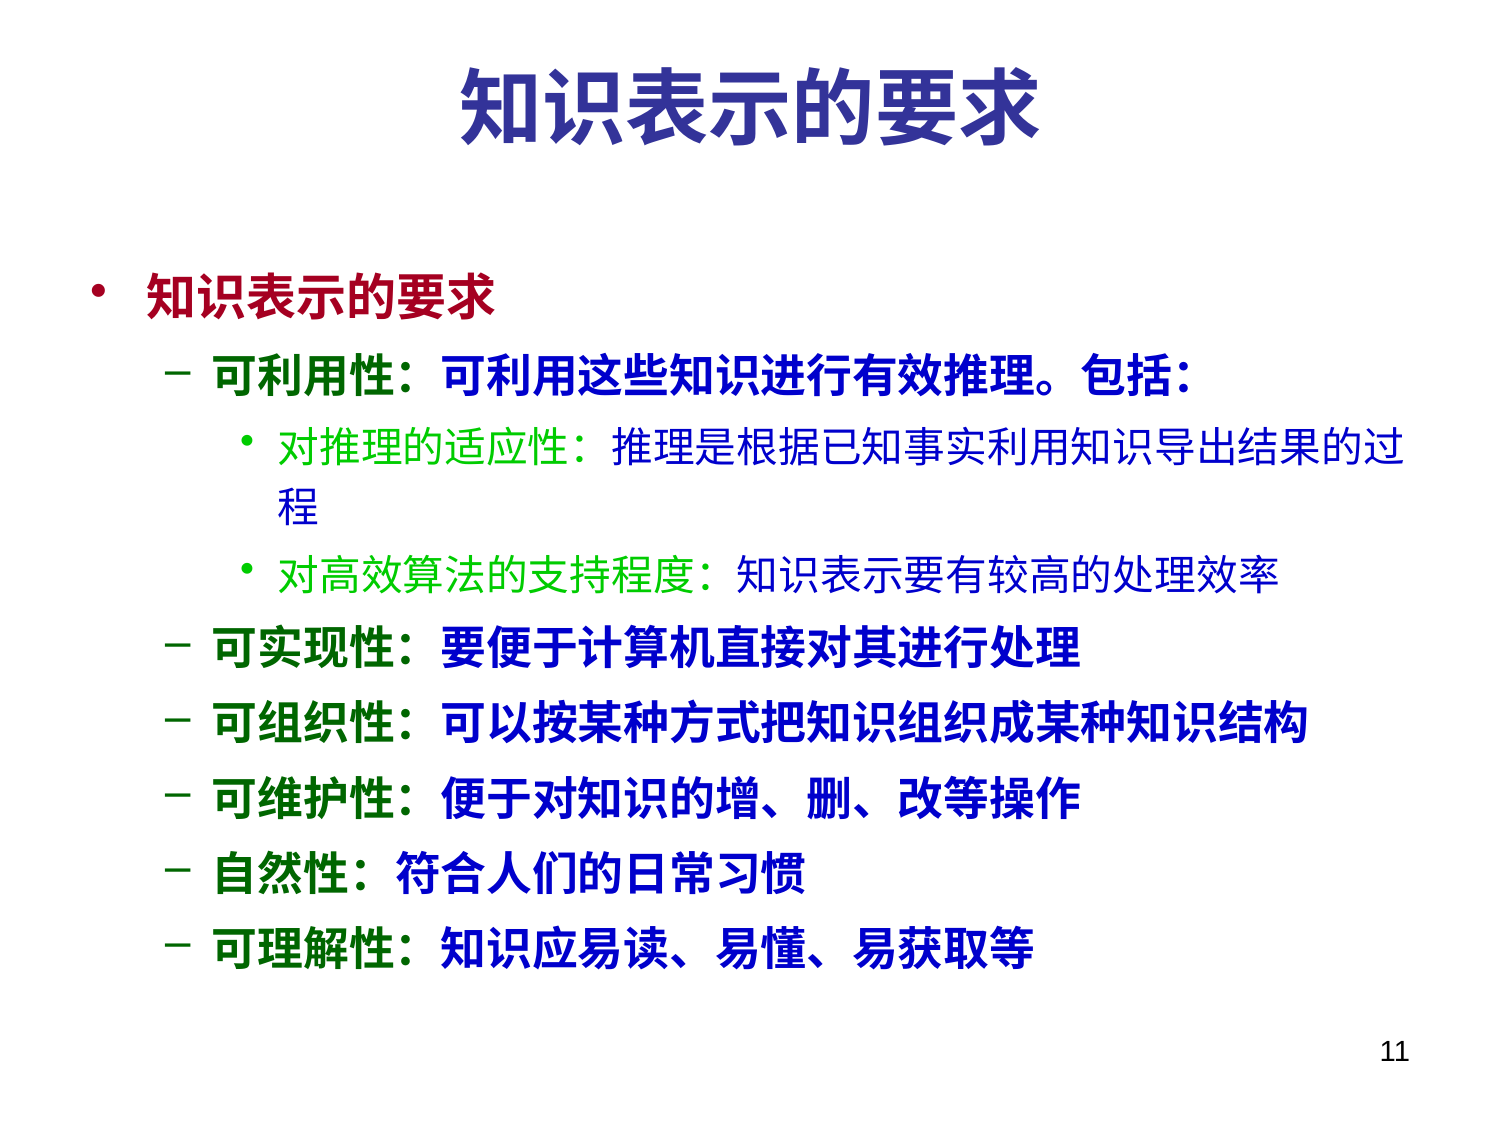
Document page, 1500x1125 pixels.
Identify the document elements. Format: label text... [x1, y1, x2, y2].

list 知识表示的要求 可利用性：可利用这些知识进行有效推理。包括： 对推理的适应性：推理是根据已知事实利用知识导出结果的过程 对高效算法的支持程度：知识表示要有较高的处理效率 可实现性：要便于计算机直接对其进行处理 可组织性：可以按某种方式把知识组织成某种知识结构 可维护性：便于对知识的增、删、改等操作 自然性：符合人们的日常习惯 可理解性：知识应易读、易懂、易获取等 [75, 262, 1425, 1005]
title 知识表示的要求 [50, 24, 1451, 186]
slide_number 11 [1074, 1024, 1425, 1103]
